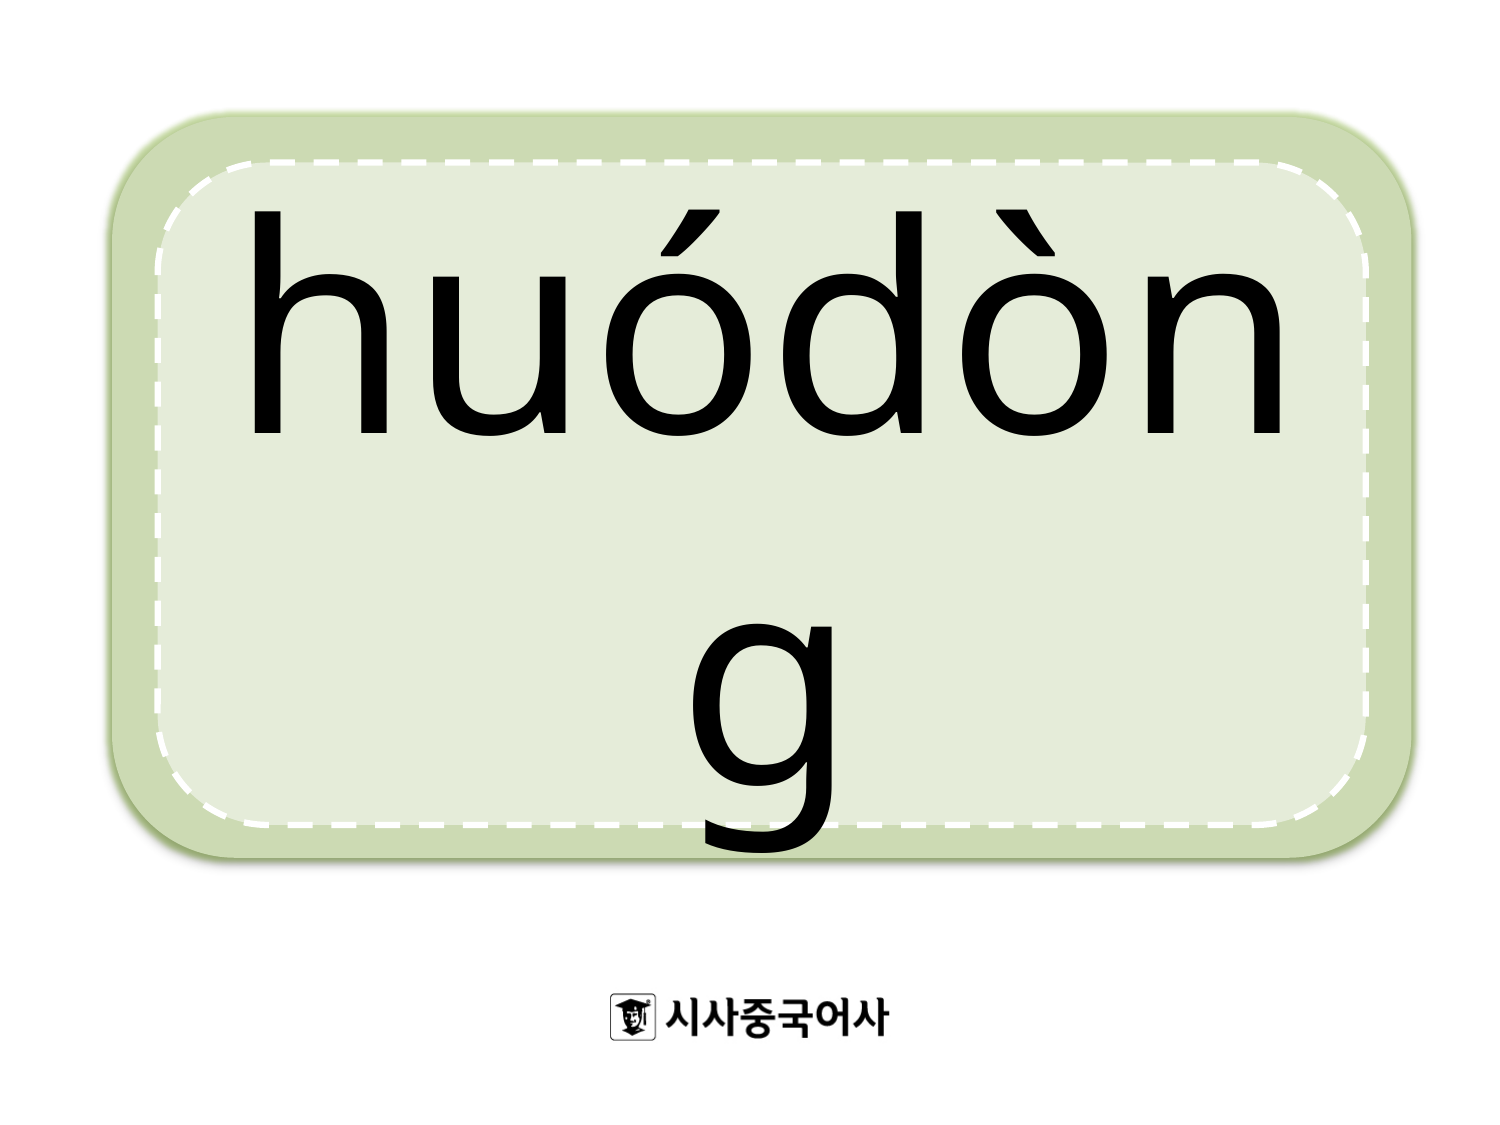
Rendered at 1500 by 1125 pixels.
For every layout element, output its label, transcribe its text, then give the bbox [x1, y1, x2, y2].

text_box huódòng [162, 160, 1371, 824]
picture [602, 987, 898, 1047]
